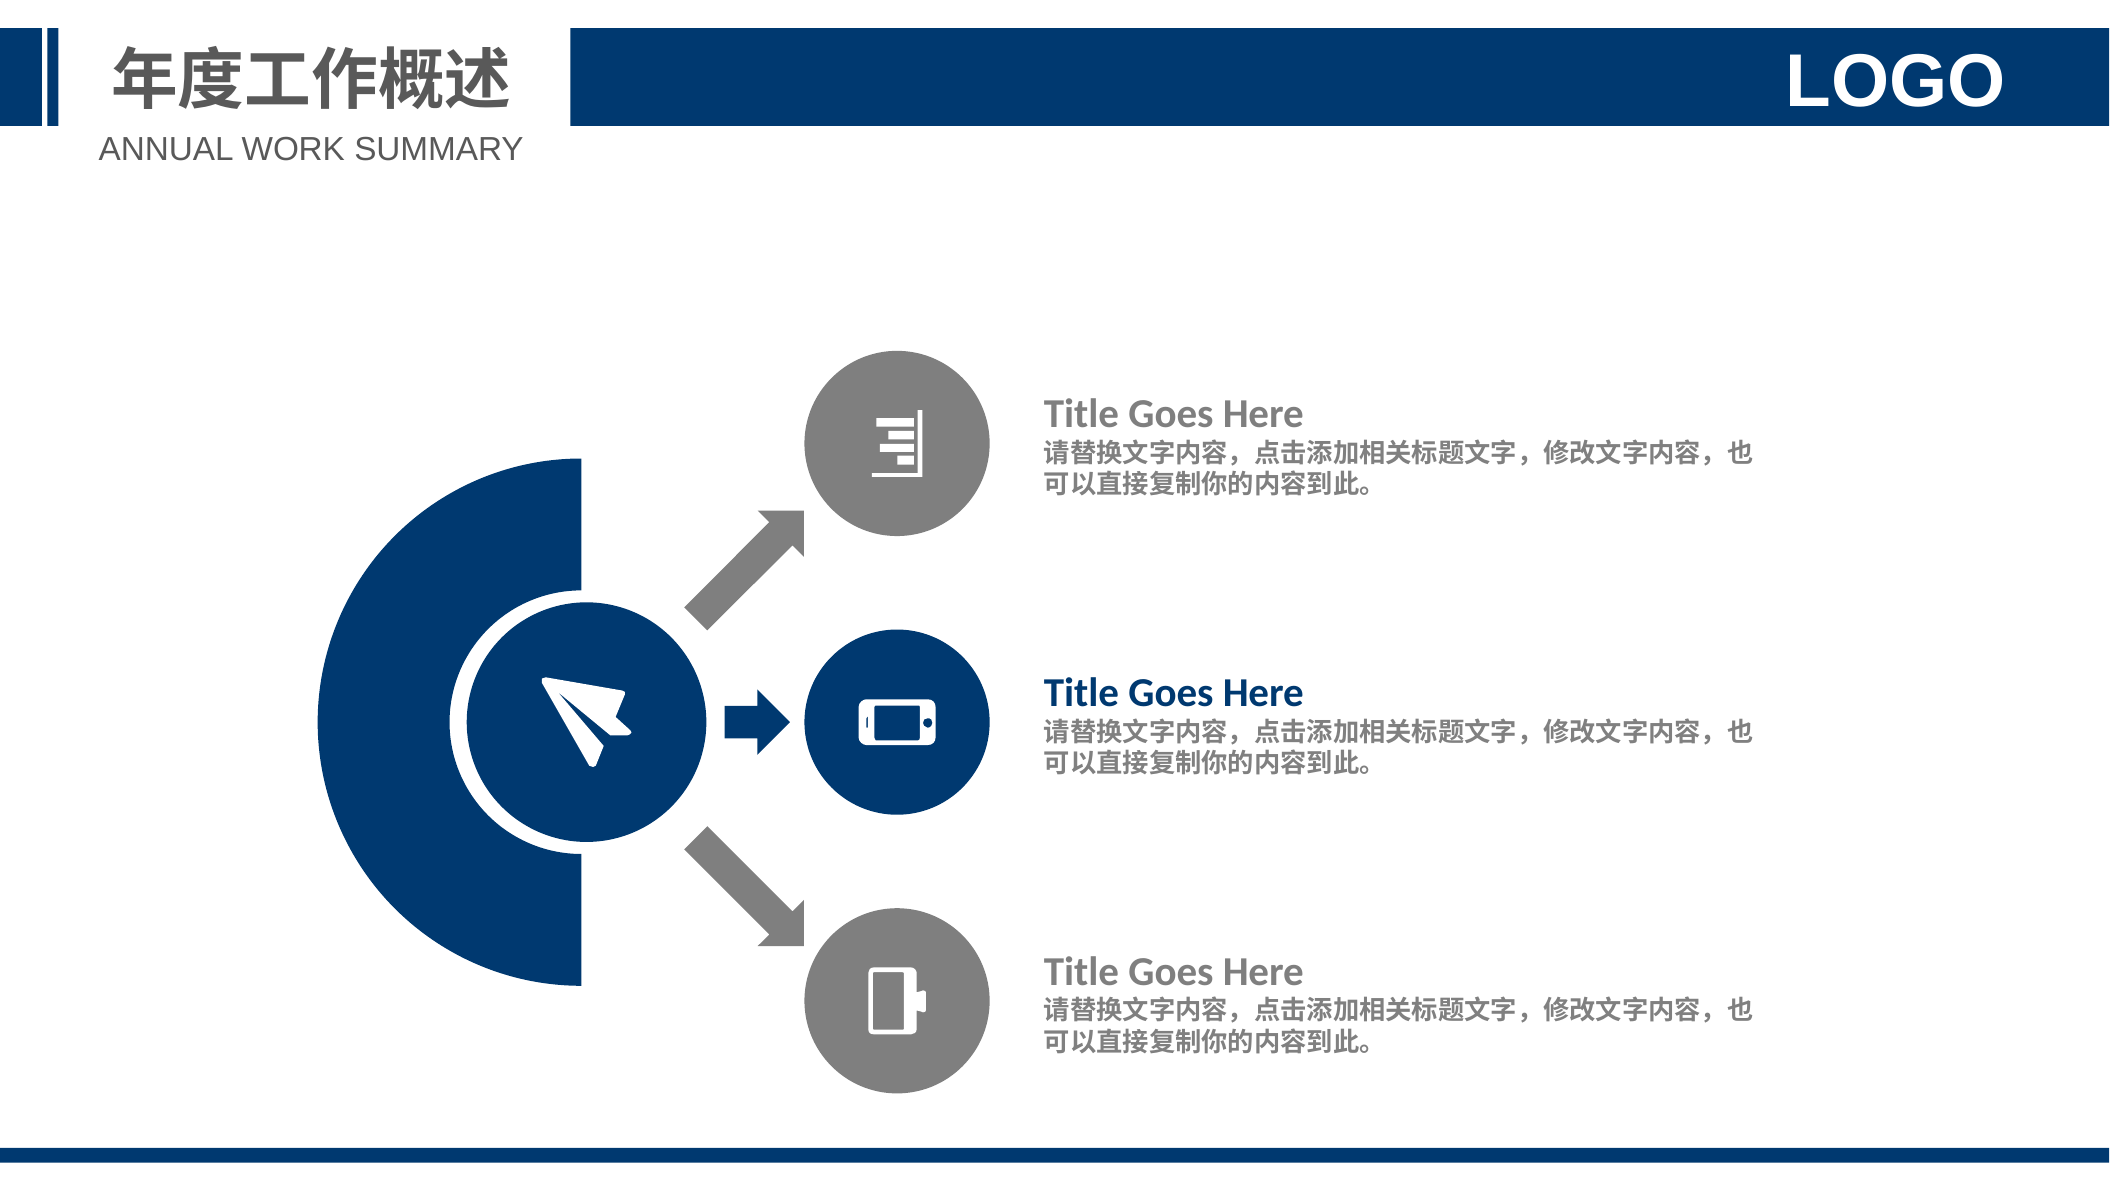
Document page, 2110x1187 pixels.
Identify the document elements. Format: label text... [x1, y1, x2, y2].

text_box [0, 1147, 2110, 1164]
text_box Title Goes Here 请替换文字内容，点击添加相关标题文字，修改文字内容，也可以直接复制你的内容到此。 [1029, 658, 1792, 786]
text_box [46, 27, 59, 127]
text_box Title Goes Here 请替换文字内容，点击添加相关标题文字，修改文字内容，也可以直接复制你的内容到此。 [1029, 379, 1792, 507]
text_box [466, 602, 707, 842]
text_box [688, 509, 806, 632]
text_box 年度工作概述 [96, 28, 527, 119]
text_box ANNUAL WORK SUMMARY [83, 119, 540, 175]
text_box [317, 457, 582, 987]
text_box Title Goes Here 请替换文字内容，点击添加相关标题文字，修改文字内容，也可以直接复制你的内容到此。 [1029, 936, 1792, 1064]
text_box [804, 629, 990, 815]
text_box [682, 824, 806, 948]
text_box [723, 686, 792, 758]
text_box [804, 908, 990, 1094]
text_box LOGO [1739, 31, 2053, 122]
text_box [804, 350, 990, 536]
text_box [0, 27, 43, 127]
text_box [569, 27, 2110, 127]
